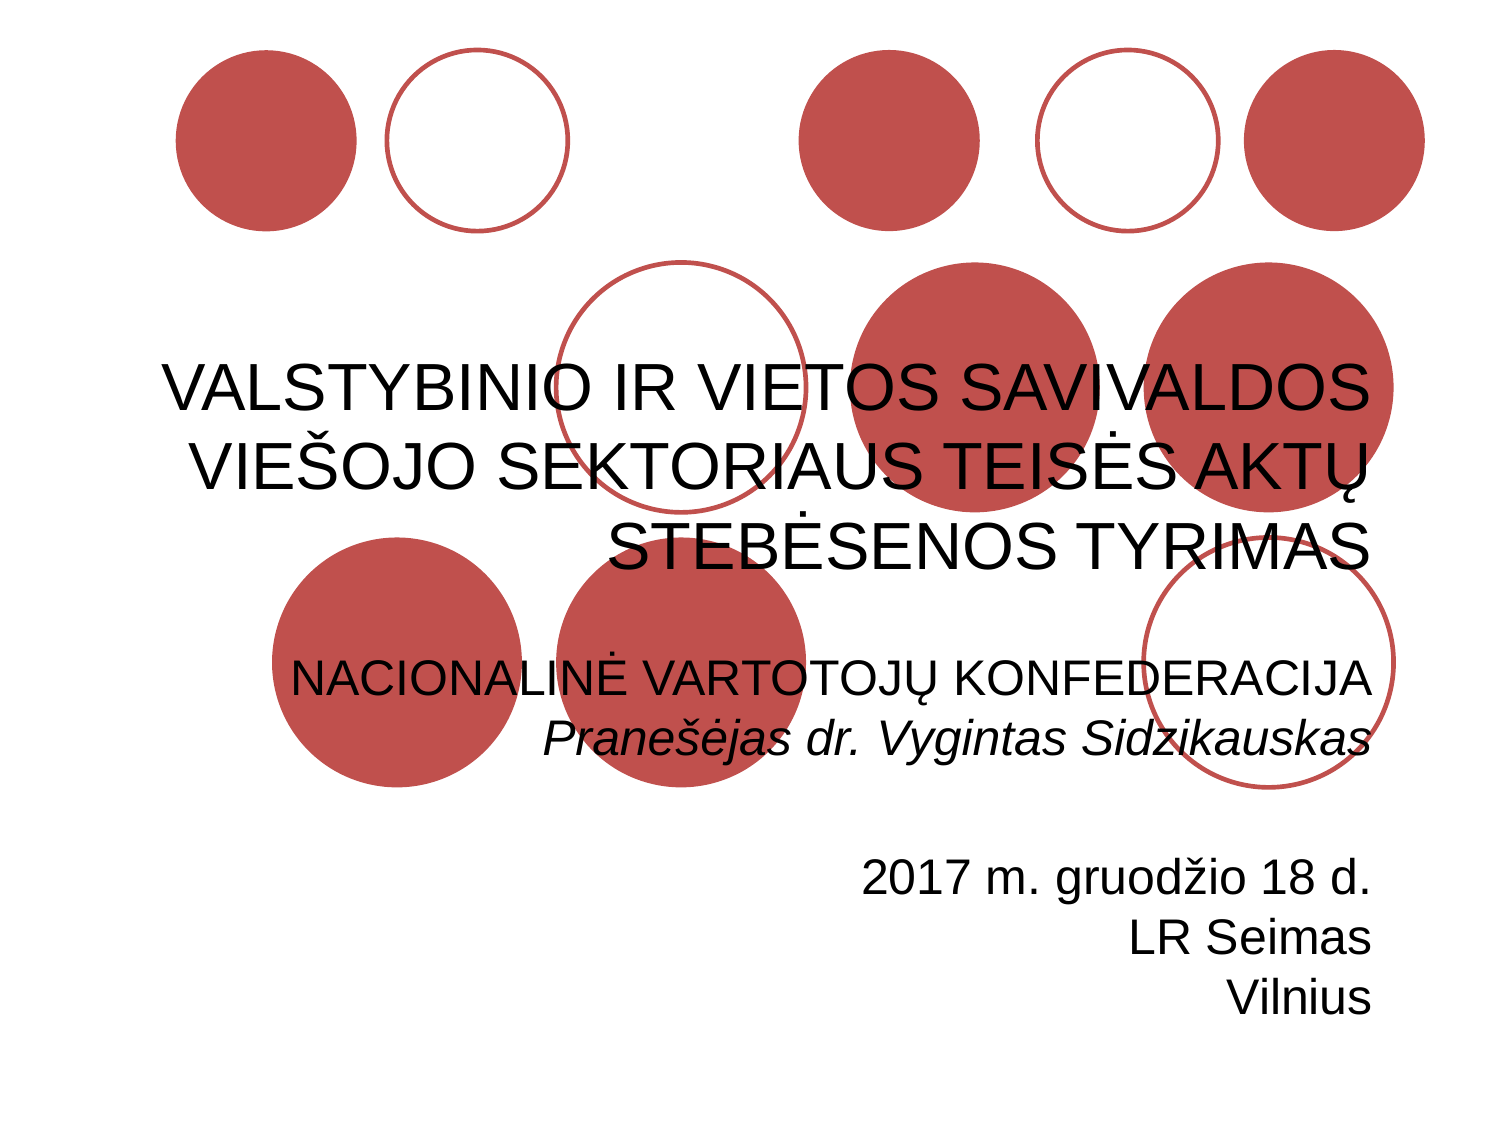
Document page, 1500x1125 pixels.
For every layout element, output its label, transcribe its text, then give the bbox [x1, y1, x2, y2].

text_box NACIONALINĖ VARTOTOJŲ KONFEDERACIJA Pranešėjas dr. Vygintas Sidzikauskas 2017 m. gruodžio 18 d. LR Seimas Vilnius [224, 637, 1388, 925]
text_box VALSTYBINIO IR VIETOS SAVIVALDOS VIEŠOJO SEKTORIAUS TEISĖS AKTŲ STEBĖSENOS TYRIMAS [112, 224, 1388, 591]
